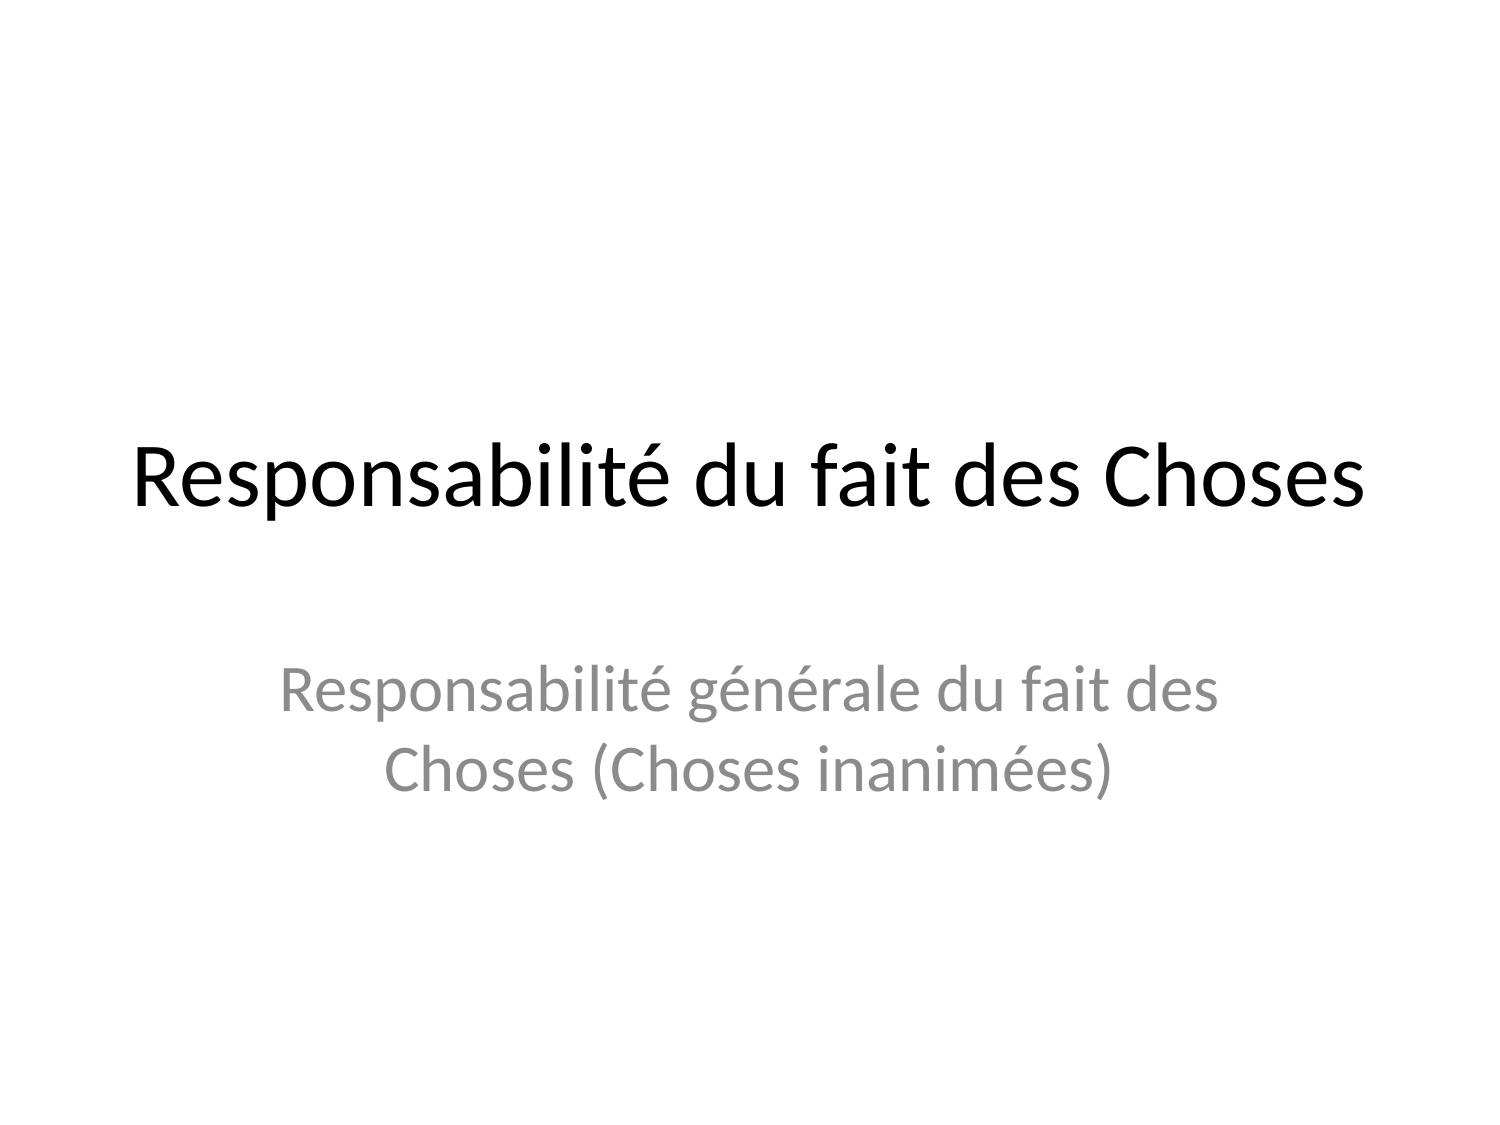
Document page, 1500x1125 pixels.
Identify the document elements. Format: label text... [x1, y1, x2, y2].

title Responsabilité du fait des Choses [112, 349, 1388, 591]
subtitle Responsabilité générale du fait des Choses (Choses inanimées) [225, 637, 1275, 925]
